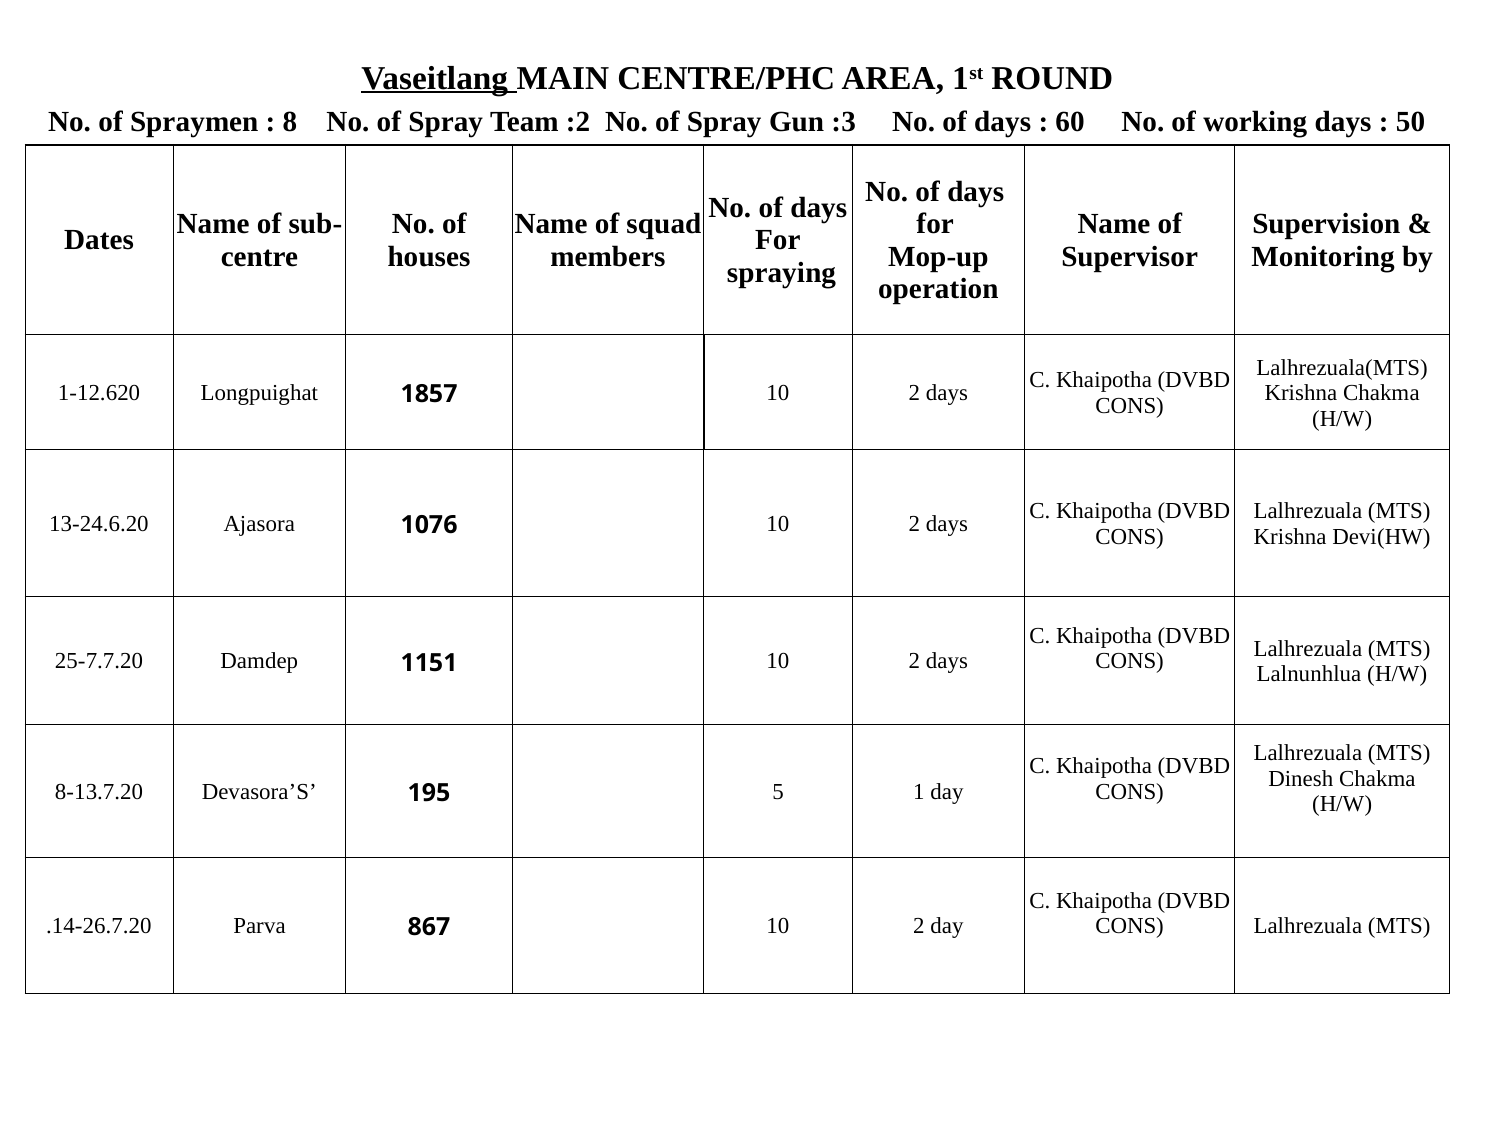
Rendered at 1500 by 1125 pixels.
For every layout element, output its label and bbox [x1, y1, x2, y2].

table_cell [704, 450, 852, 596]
table_cell [26, 335, 173, 449]
table_cell [346, 450, 512, 596]
table_cell [704, 597, 852, 724]
table_cell [513, 858, 703, 993]
table_cell [853, 858, 1024, 993]
table_cell [513, 725, 703, 857]
table_cell [174, 450, 345, 596]
table_header [25, 38, 1450, 97]
table_cell [1235, 858, 1449, 993]
table_cell [513, 335, 703, 449]
table_cell [1235, 597, 1449, 724]
table_cell [853, 597, 1024, 724]
table_cell [704, 146, 852, 334]
table_cell [346, 597, 512, 724]
table_cell [174, 858, 345, 993]
table_cell [1235, 450, 1449, 596]
table_cell [26, 597, 173, 724]
table_cell [1235, 335, 1449, 449]
table_cell [26, 858, 173, 993]
table_cell [513, 597, 703, 724]
table_cell [174, 725, 345, 857]
table_cell [704, 858, 852, 993]
table_cell [346, 725, 512, 857]
table_cell [1025, 450, 1234, 596]
table_cell [1235, 725, 1449, 857]
table_cell [1025, 858, 1234, 993]
table_cell [853, 450, 1024, 596]
table_cell [1025, 146, 1234, 334]
table_cell [1025, 725, 1234, 857]
table_cell [1025, 335, 1234, 449]
table_cell [26, 725, 173, 857]
table_cell [346, 858, 512, 993]
table_cell [513, 450, 703, 596]
table_cell [346, 146, 512, 334]
table_cell [513, 146, 703, 334]
table_cell [1025, 597, 1234, 724]
table_cell [853, 335, 1024, 449]
table_cell [1235, 146, 1449, 334]
table_cell [704, 725, 852, 857]
table_cell [853, 146, 1024, 334]
table_cell [174, 146, 345, 334]
table_cell [853, 725, 1024, 857]
table_cell [705, 335, 852, 449]
table_cell [174, 597, 345, 724]
table_cell [346, 335, 512, 449]
table_cell [26, 146, 173, 334]
table_cell [174, 335, 345, 449]
table_cell [25, 97, 1450, 144]
table_cell [26, 450, 173, 596]
